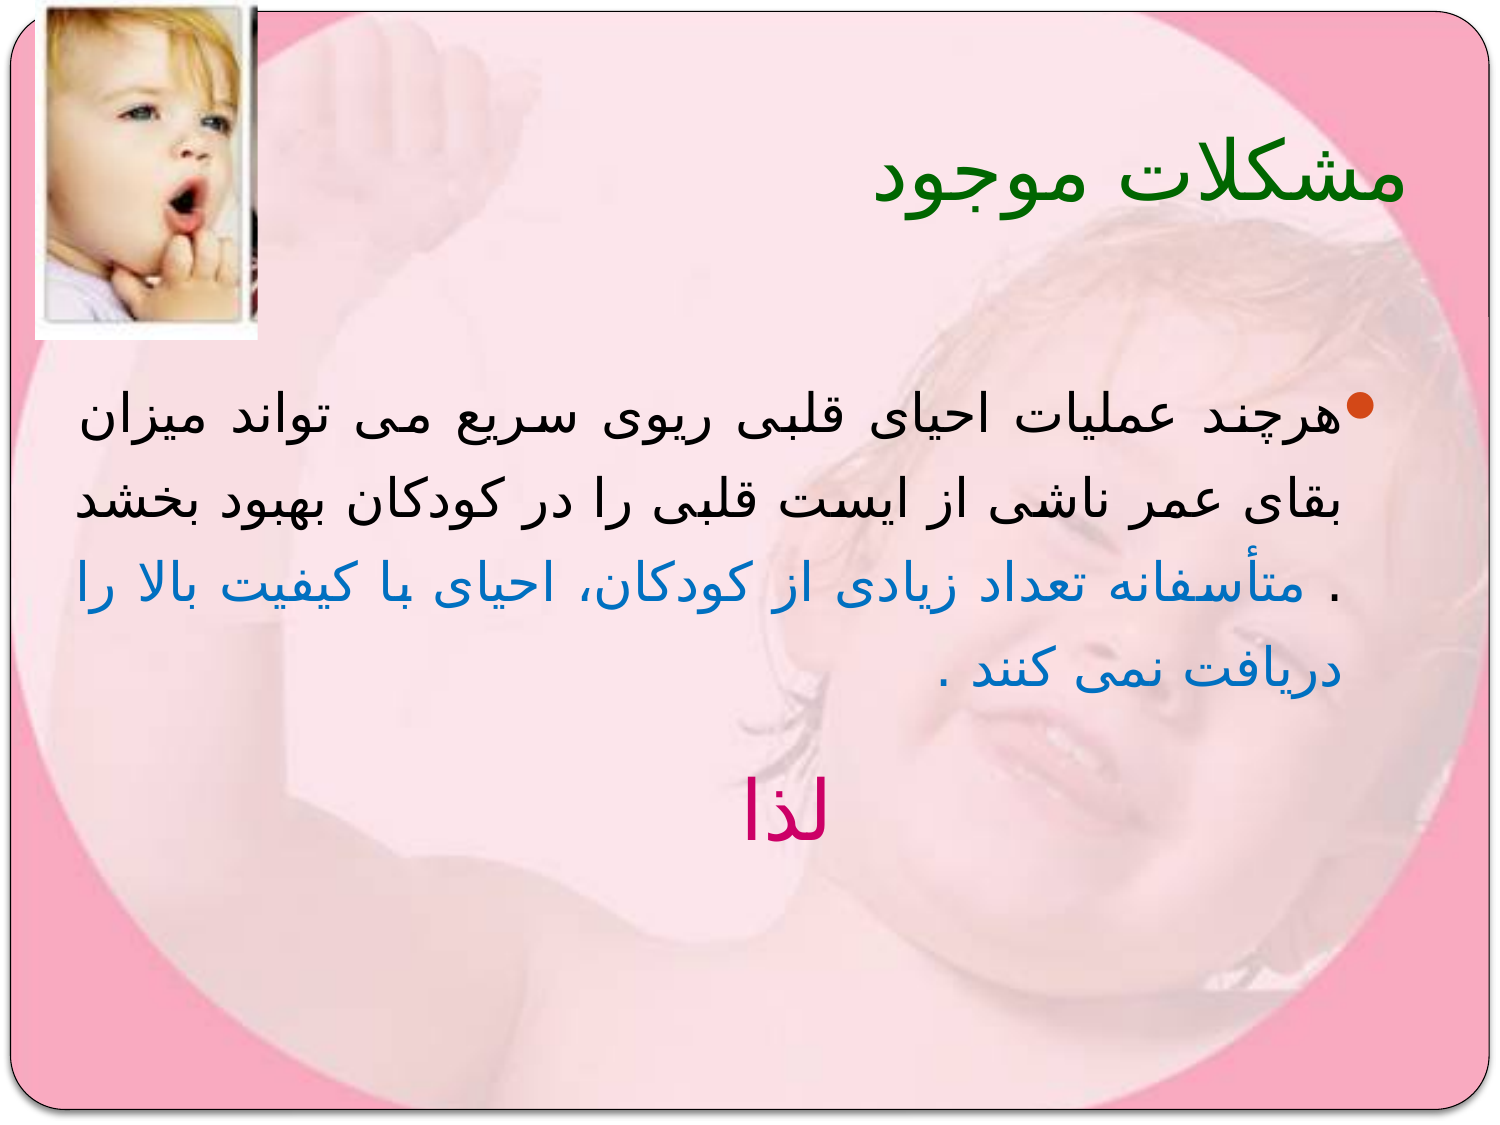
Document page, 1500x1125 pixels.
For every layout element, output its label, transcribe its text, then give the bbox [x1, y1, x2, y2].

text_box لذا [574, 750, 973, 865]
title مشکلات موجود [264, 45, 1425, 233]
list هرچند عملیات احیای قلبی ریوی سریع می تواند میزان بقای عمر ناشی از ایست قلبی را در کودکان بهبود بخشد . متأسفانه تعداد زیادی از کودکان، احیای با کیفیت بالا را دریافت نمی کنند . [58, 351, 1404, 961]
picture [12, 0, 1488, 1108]
